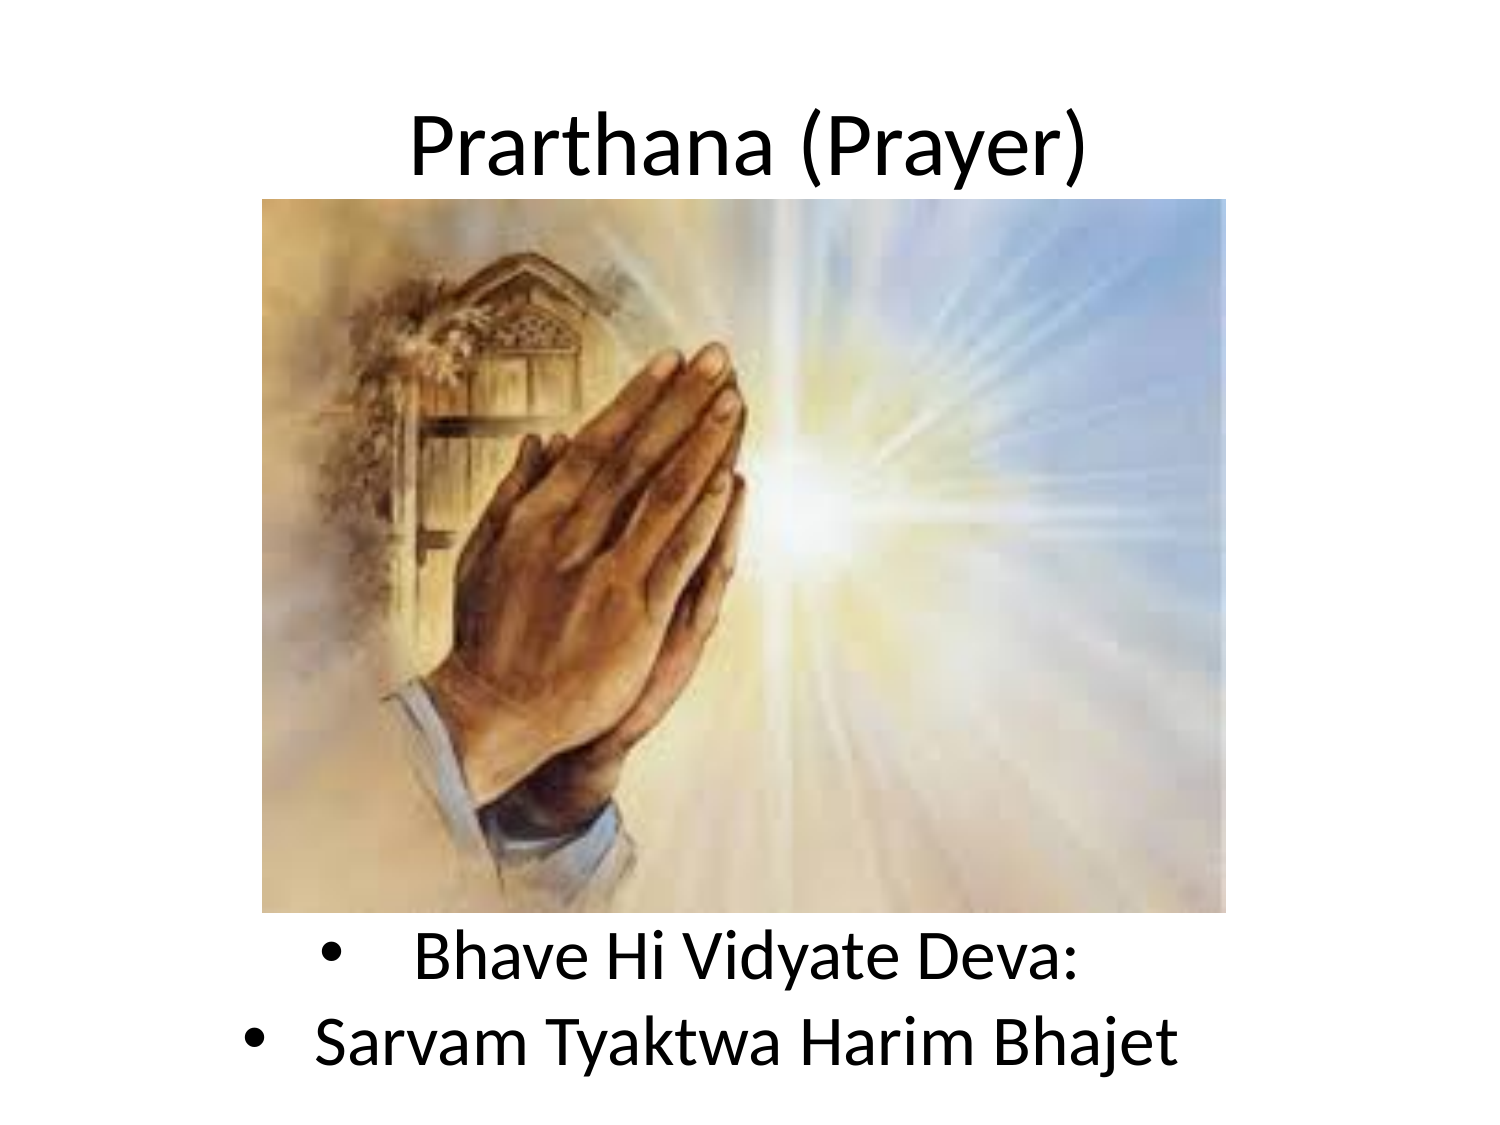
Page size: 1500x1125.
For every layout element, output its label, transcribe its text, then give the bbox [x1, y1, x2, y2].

text_box Bhave Hi Vidyate Deva: Sarvam Tyaktwa Harim Bhajet [62, 900, 1413, 1088]
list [262, 199, 1227, 913]
title Prarthana (Prayer) [75, 45, 1425, 233]
